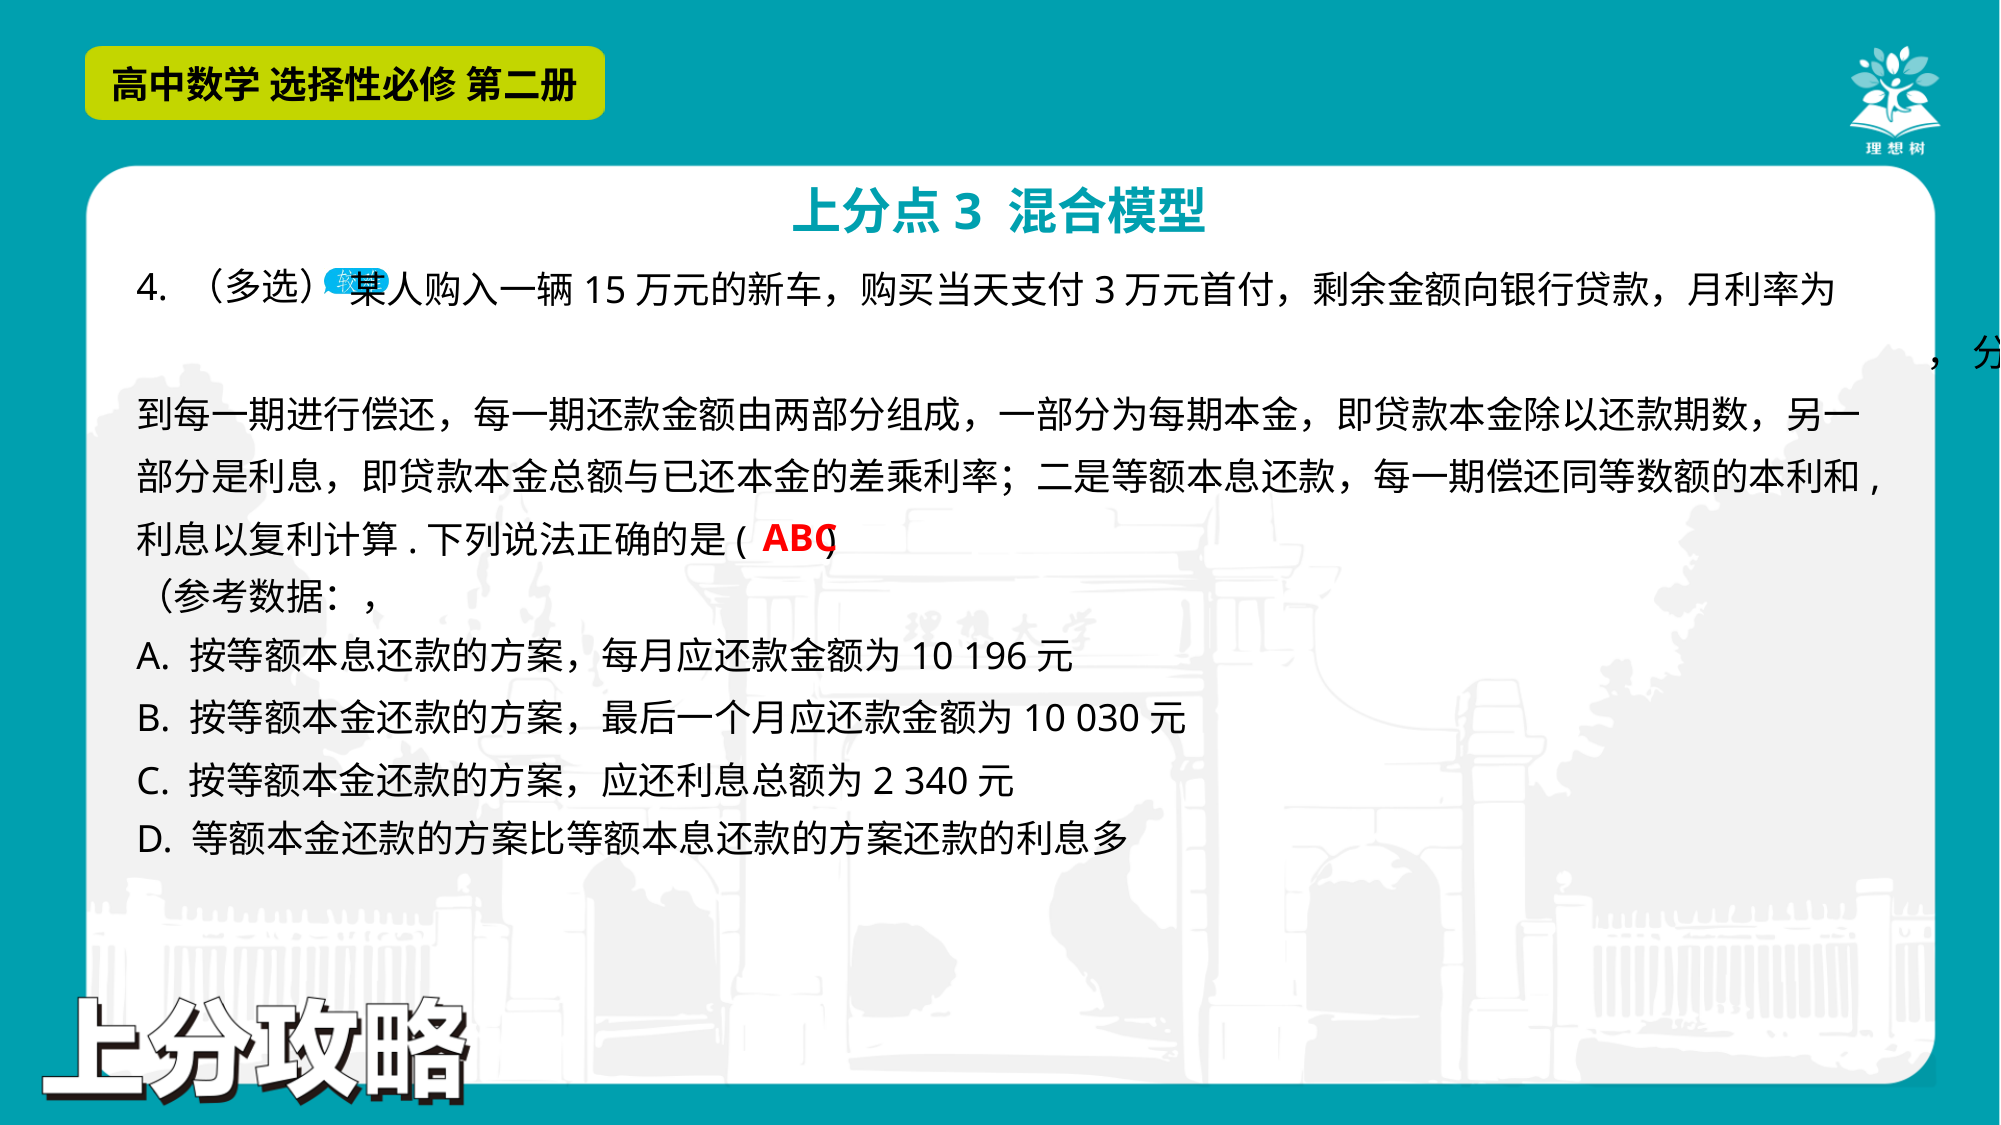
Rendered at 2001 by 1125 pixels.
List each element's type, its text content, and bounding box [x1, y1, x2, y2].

text_box A. 按等额本息还款的方案，每月应还款金额为10 196元 B. 按等额本金还款的方案，最后一个月应还款金额为10 030元 C. 按等额本金还款的方案，应还利息总额为2 340元 D. 等额本金还款的方案比等额本息还款的方案还款的利息多 [136, 614, 1865, 855]
text_box 4. （多选） [136, 247, 1865, 302]
picture [0, 0, 2000, 1125]
text_box ABC [745, 501, 855, 555]
